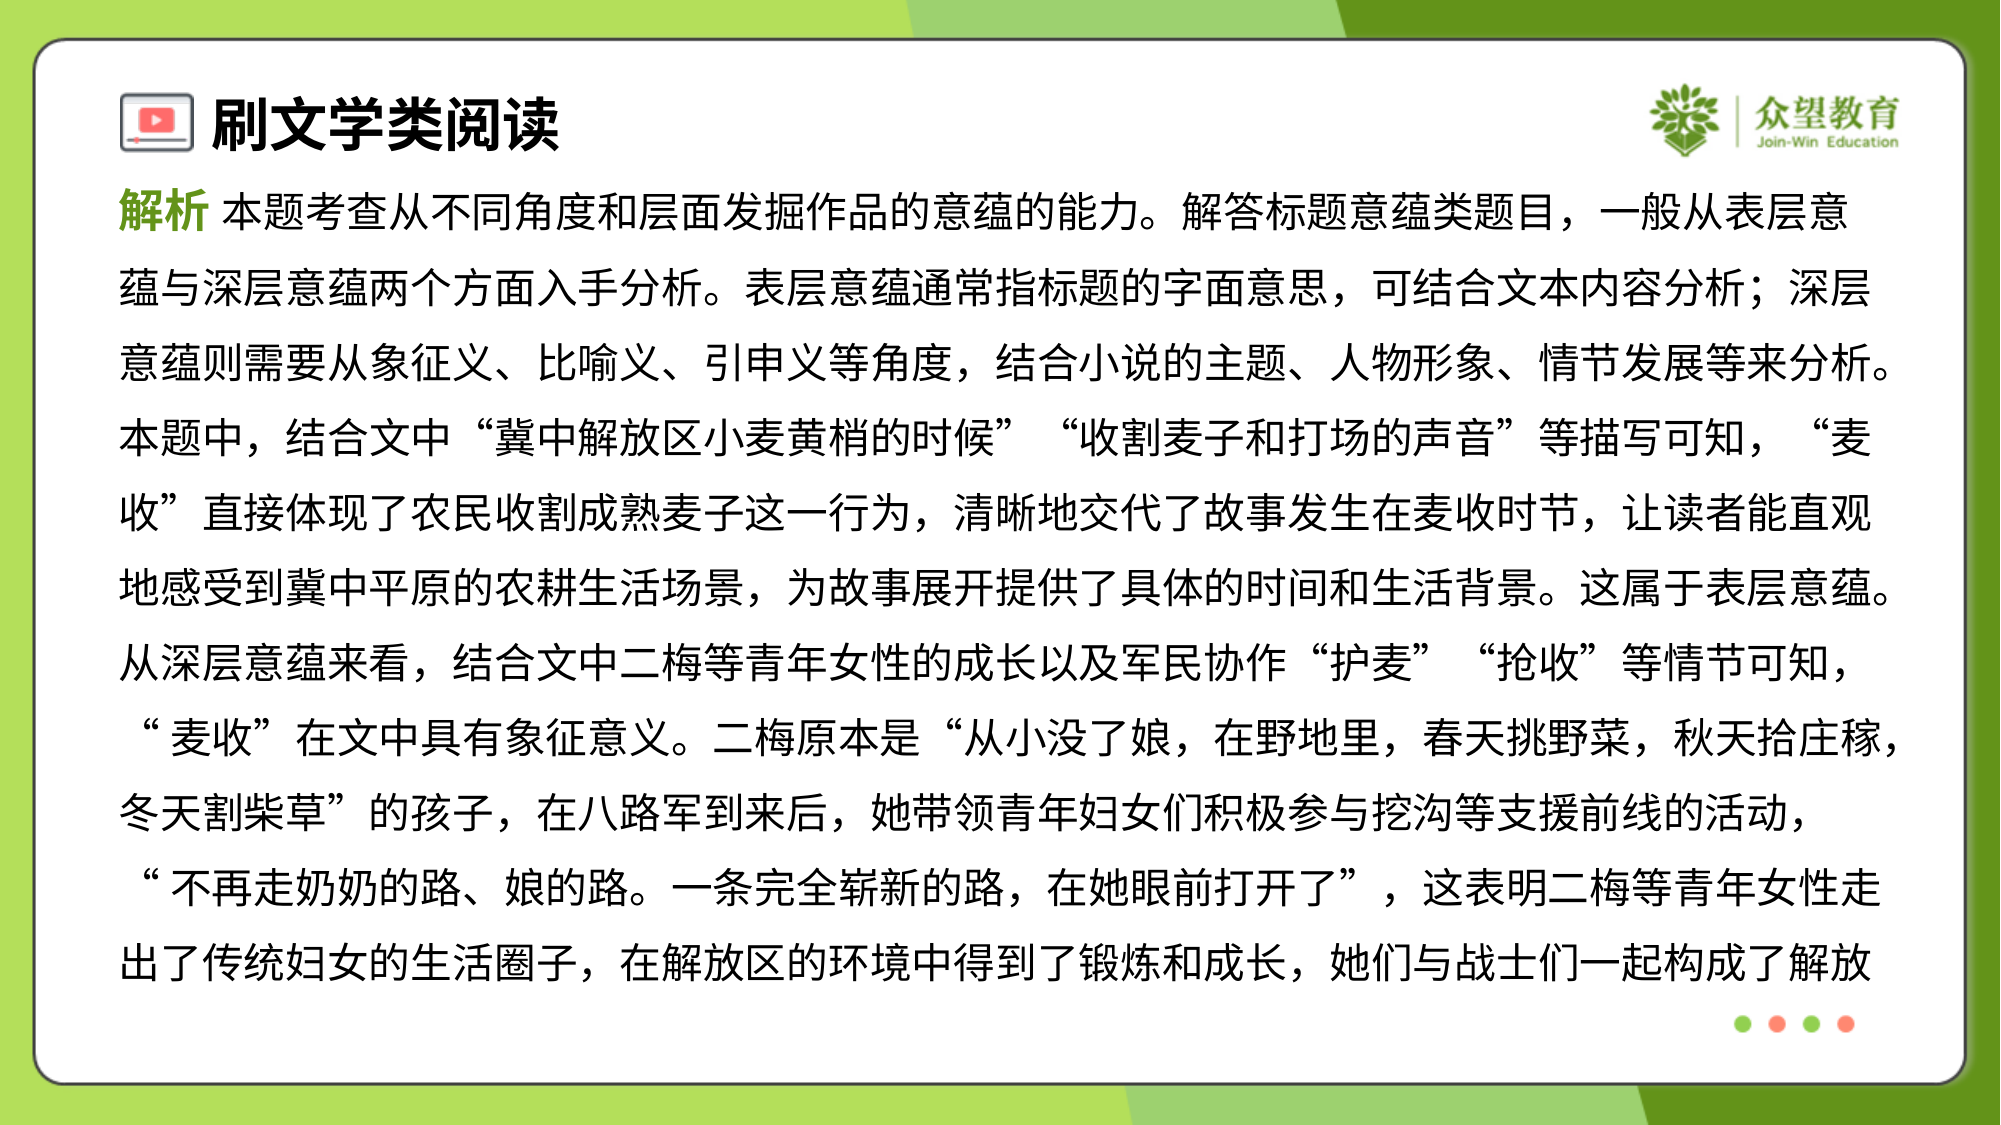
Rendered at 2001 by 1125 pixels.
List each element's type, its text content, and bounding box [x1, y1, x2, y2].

text_box 解析 本题考查从不同角度和层面发掘作品的意蕴的能力。解答标题意蕴类题目，一般从表层意 蕴与深层意蕴两个方面入手分析。表层意蕴通常指标题的字面意思，可结合文本内容分析；深层 意蕴则需要从象征义、比喻义、引申义等角度，结合小说的主题、人物形象、情节发展等来分析。 本题中，结合文中“冀中解放区小麦黄梢的时候”“收割麦子和打场的声音”等描写可知，“麦 收”直接体现了农民收割成熟麦子这一行为，清晰地交代了故事发生在麦收时节，让读者能直观 地感受到冀中平原的农耕生活场景，为故事展开提供了具体的时间和生活背景。这属于表层意蕴。 从深层意蕴来看，结合文中二梅等青年女性的成长以及军民协作“护麦”“抢收”等情节可知， “麦收”在文中具有象征意义。二梅原本是“从小没了娘，在野地里，春天挑野菜，秋天拾庄稼， 冬天割柴草”的孩子，在八路军到来后，她带领青年妇女们积极参与挖沟等支援前线的活动， “不再走奶奶的路、娘的路。一条完全崭新的路，在她眼前打开了”，这表明二梅等青年女性走 出了传统妇女的生活圈子，在解放区的环境中得到了锻炼和成长，她们与战士们一起构成了解放 [118, 159, 1883, 987]
picture [0, 0, 2000, 1125]
